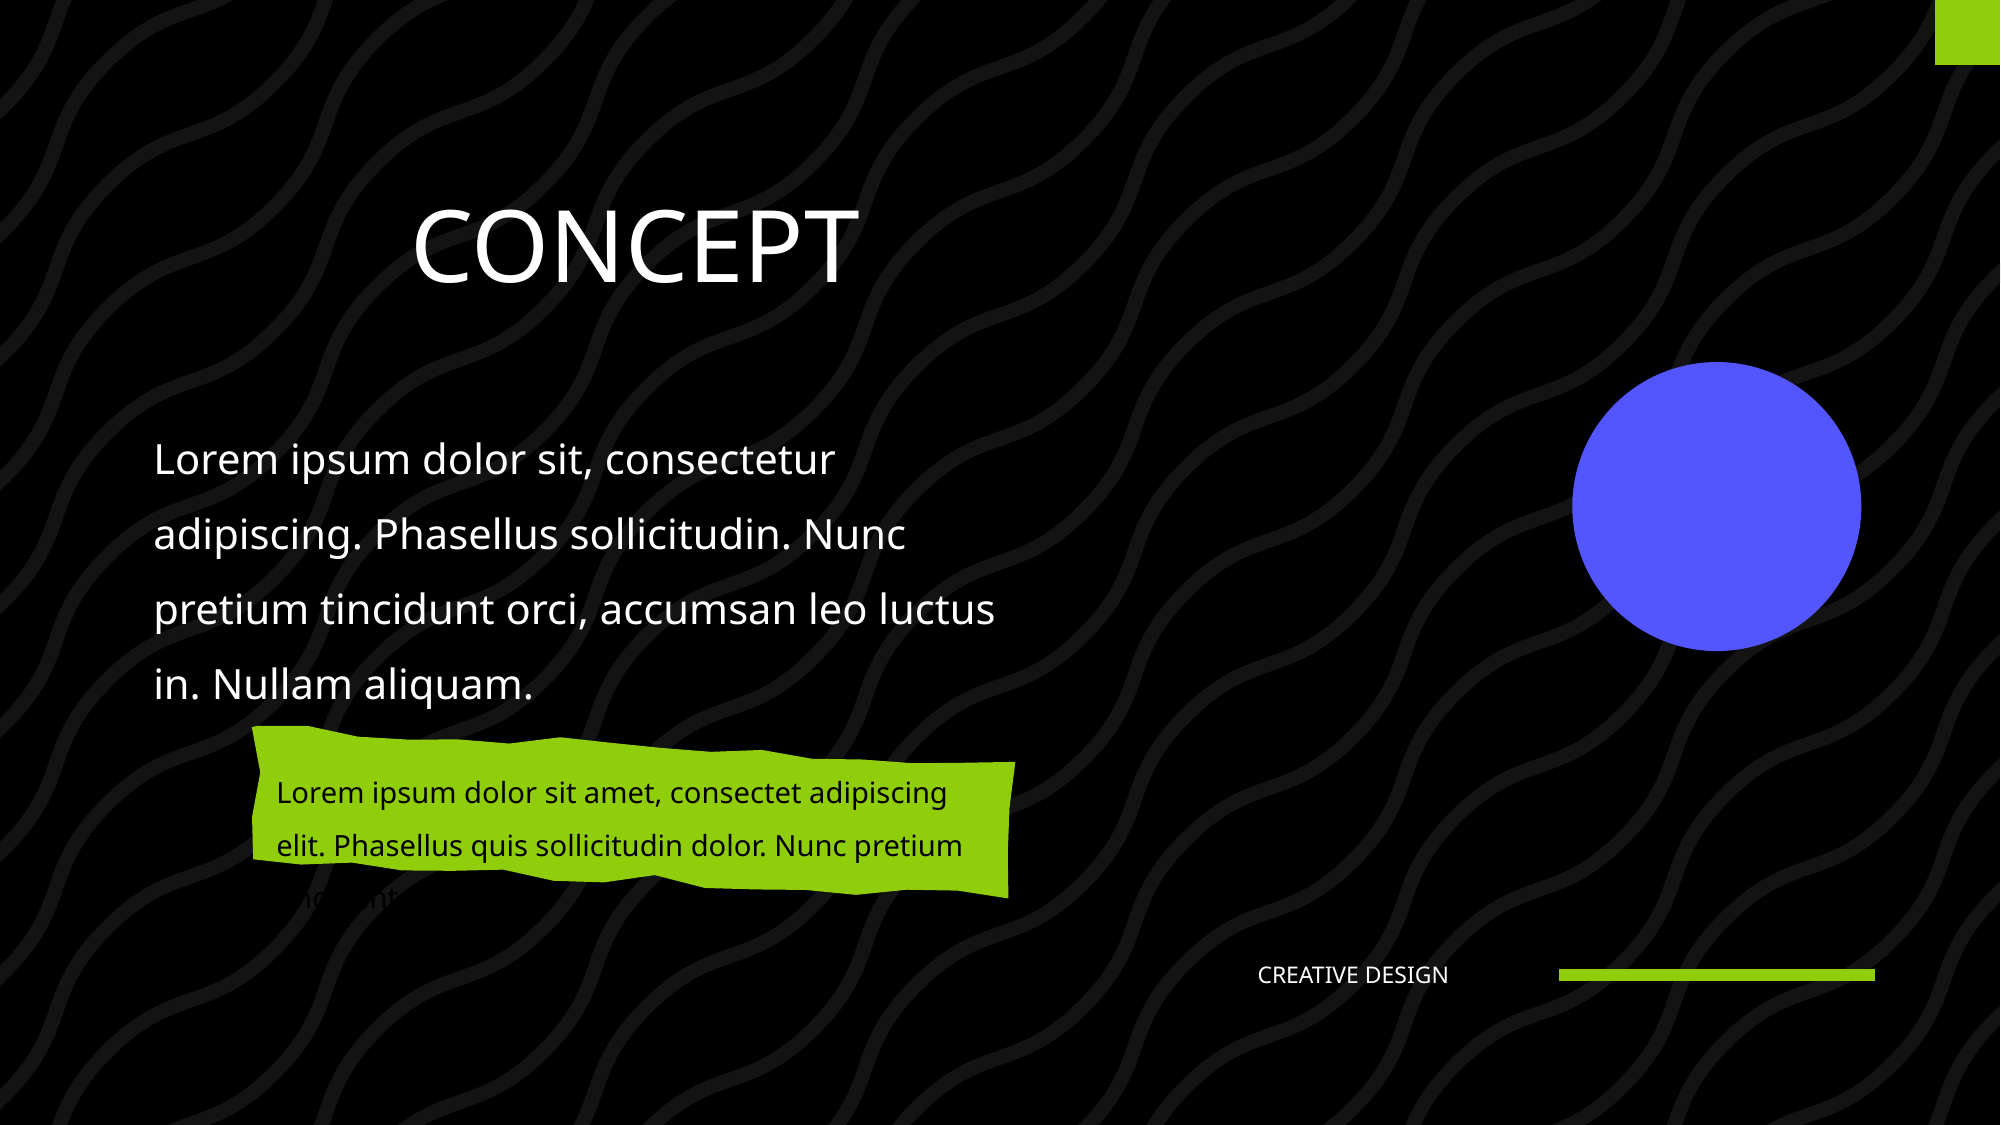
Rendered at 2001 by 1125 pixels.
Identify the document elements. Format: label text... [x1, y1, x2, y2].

text_box CONCEPT [395, 174, 876, 310]
text_box [1749, 364, 1863, 649]
text_box Lorem ipsum dolor sit, consectetur adipiscing. Phasellus sollicitudin. Nunc pretium tincidunt orci, accumsan leo luctus in. Nullam aliquam. [138, 400, 1013, 715]
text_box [248, 740, 1013, 885]
text_box CREATIVE DESIGN [1242, 953, 1465, 996]
text_box [1934, 0, 2000, 66]
picture [1183, 128, 1749, 885]
